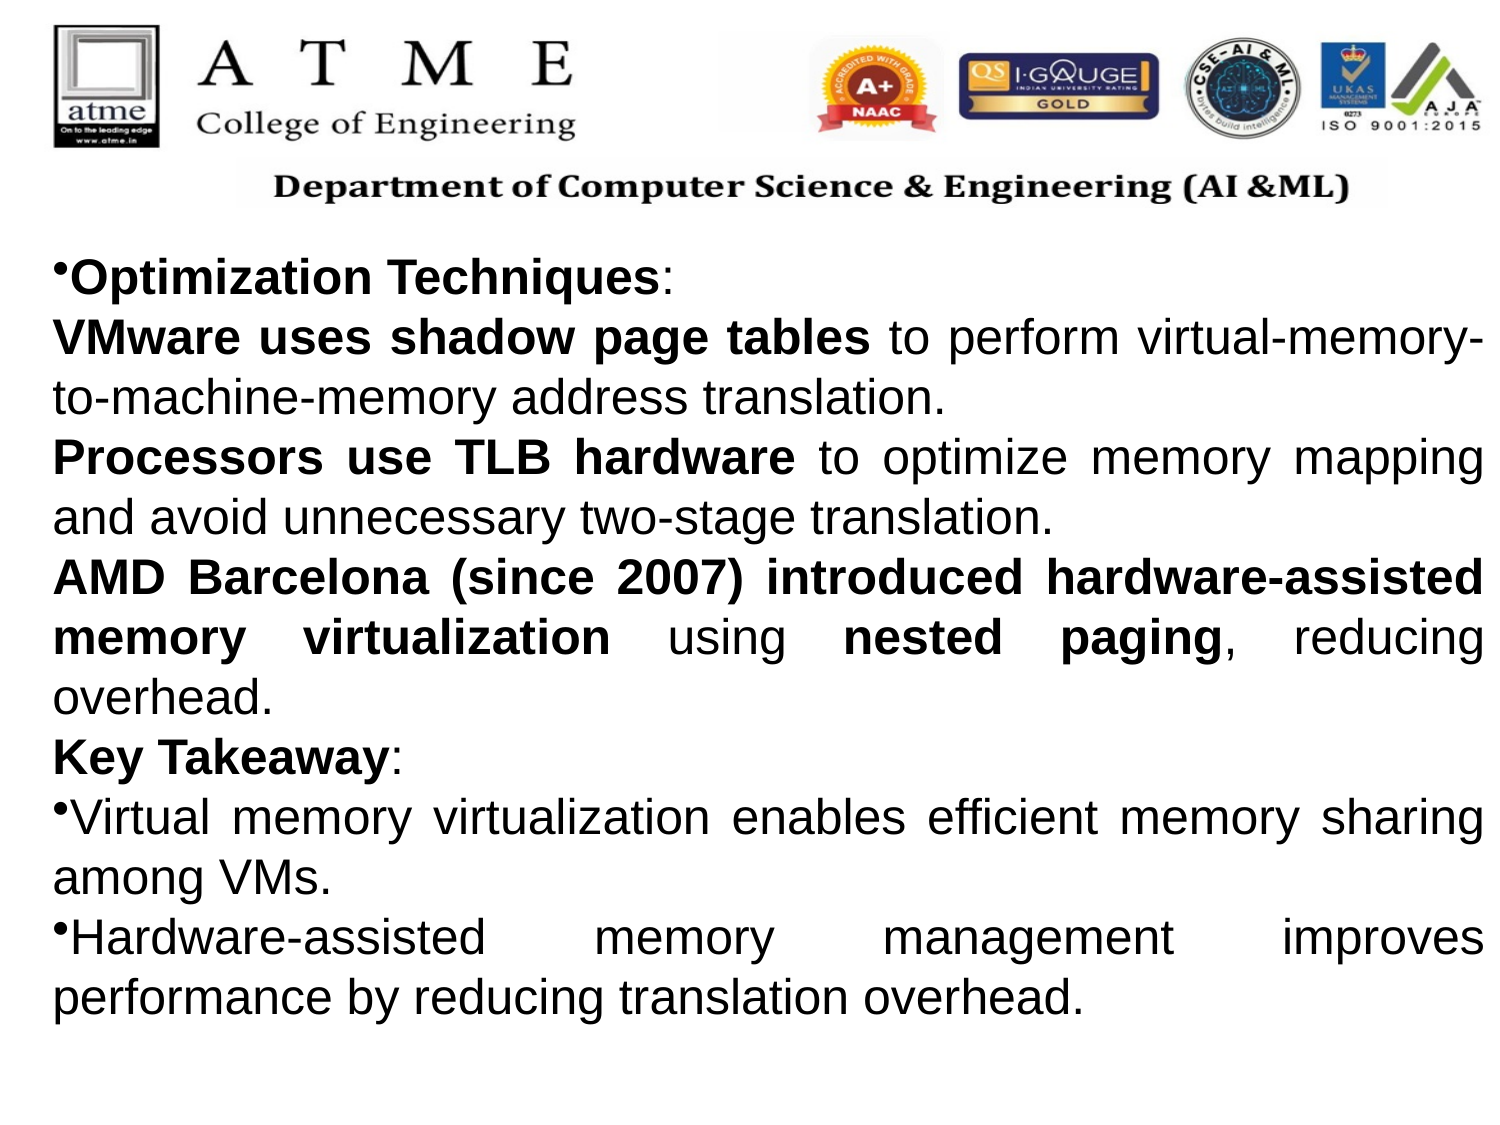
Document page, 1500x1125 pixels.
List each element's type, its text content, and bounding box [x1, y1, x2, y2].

picture [24, 0, 1500, 226]
text_box Optimization Techniques: VMware uses shadow page tables to perform virtual-memory-to-machine-memory address translation. Processors use TLB hardware to optimize memory mapping and avoid unnecessary two-stage translation. AMD Barcelona (since 2007) introduced hardware-assisted memory virtualization using nested paging, reducing overhead. Key Takeaway: Virtual memory virtualization enables efficient memory sharing among VMs. Hardware-assisted memory management improves performance by reducing translation overhead. [37, 237, 1500, 1093]
